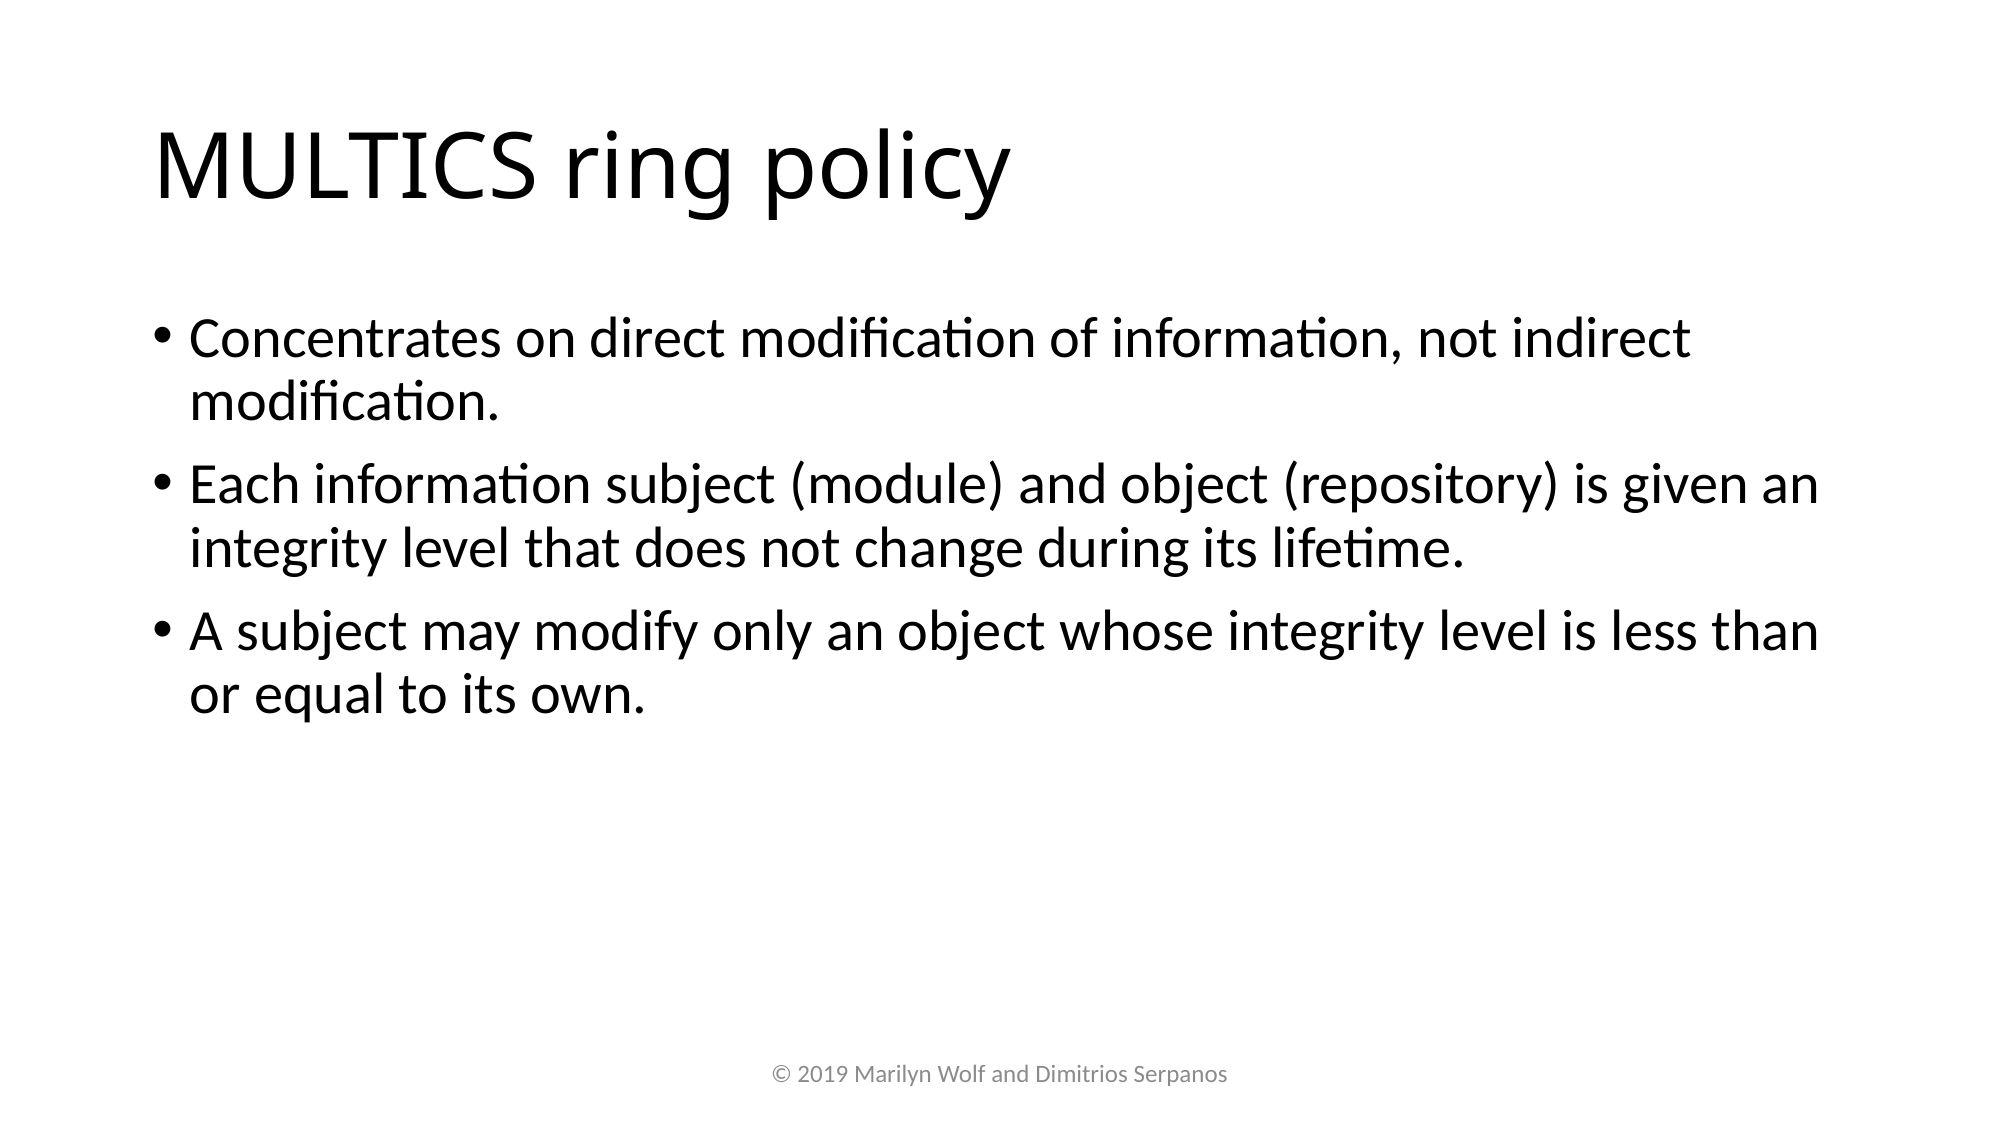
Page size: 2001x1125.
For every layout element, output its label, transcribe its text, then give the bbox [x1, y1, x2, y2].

footer © 2019 Marilyn Wolf and Dimitrios Serpanos [662, 1042, 1338, 1103]
list Concentrates on direct modification of information, not indirect modification. Each information subject (module) and object (repository) is given an integrity level that does not change during its lifetime. A subject may modify only an object whose integrity level is less than or equal to its own. [137, 299, 1863, 1014]
title MULTICS ring policy [137, 59, 1863, 278]
